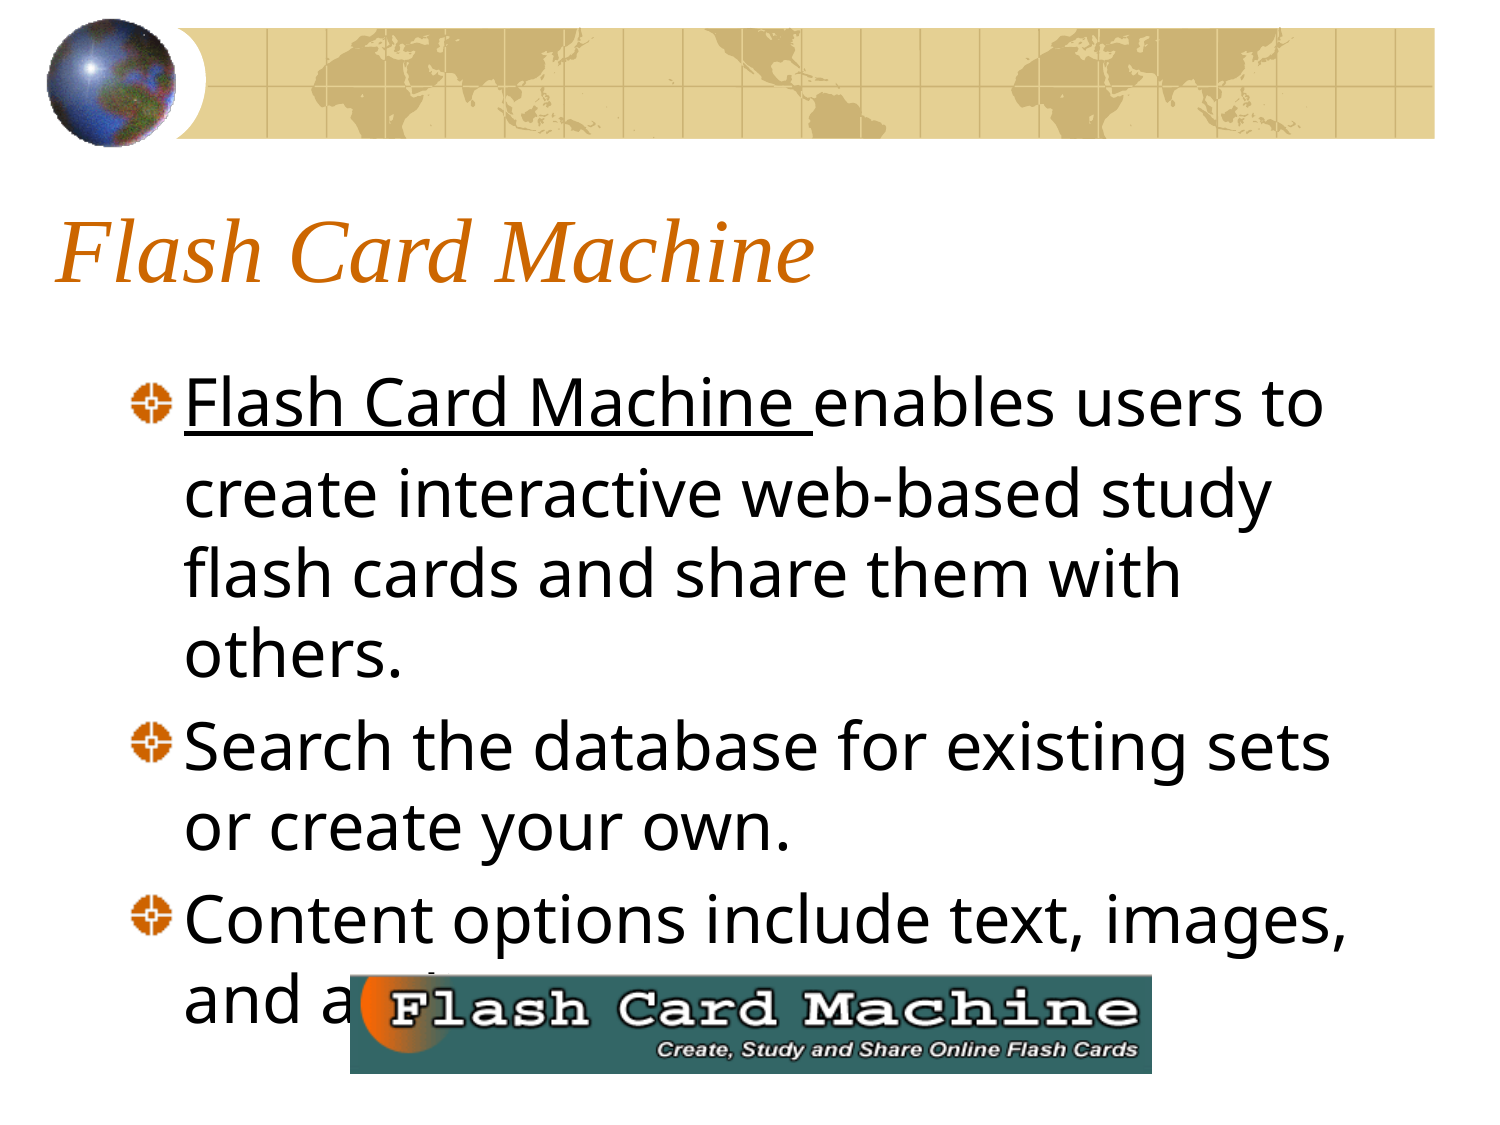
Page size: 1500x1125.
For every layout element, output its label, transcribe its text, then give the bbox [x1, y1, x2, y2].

picture [127, 893, 175, 941]
picture [42, 14, 190, 151]
list Flash Card Machine enables users to create interactive web-based study flash cards and share them with others. Search the database for existing sets or create your own. Content options include text, images, and audio. [112, 352, 1388, 1028]
picture [127, 381, 175, 429]
picture [349, 974, 1152, 1074]
picture [127, 720, 175, 768]
title Flash Card Machine [40, 152, 1316, 341]
